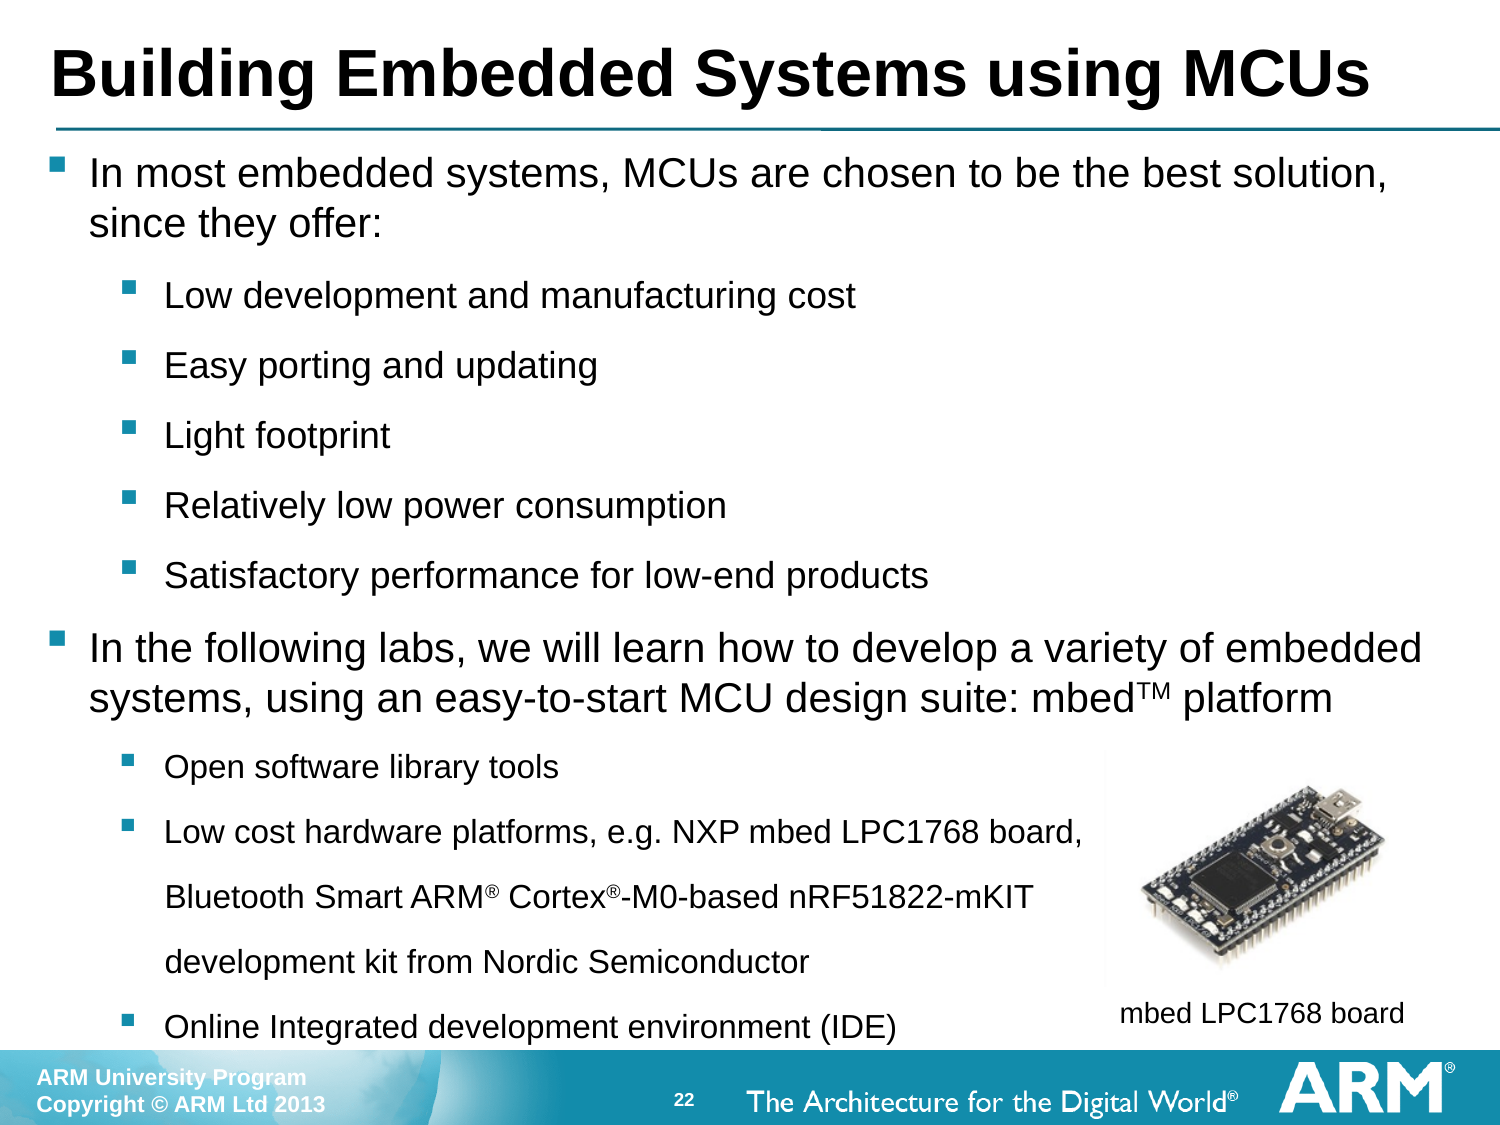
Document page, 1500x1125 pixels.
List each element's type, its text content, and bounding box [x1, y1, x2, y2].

picture [1104, 750, 1410, 988]
title Building Embedded Systems using MCUs [35, 1, 1476, 139]
text_box mbed LPC1768 board [1104, 986, 1455, 1037]
picture [0, 780, 1500, 1125]
list In most embedded systems, MCUs are chosen to be the best solution, since they offer: Low development and manufacturing cost Easy porting and updating Light footprint Relatively low power consumption Satisfactory performance for low-end products In the following labs, we will learn how to develop a variety of embedded systems, using an easy-to-start MCU design suite: mbedTM platform Open software library tools Low cost hardware platforms, e.g. NXP mbed LPC1768 board, Bluetooth Smart ARM® Cortex®-M0-based nRF51822-mKIT development kit from Nordic Semiconductor Online Integrated development environment (IDE) [30, 138, 1471, 1063]
